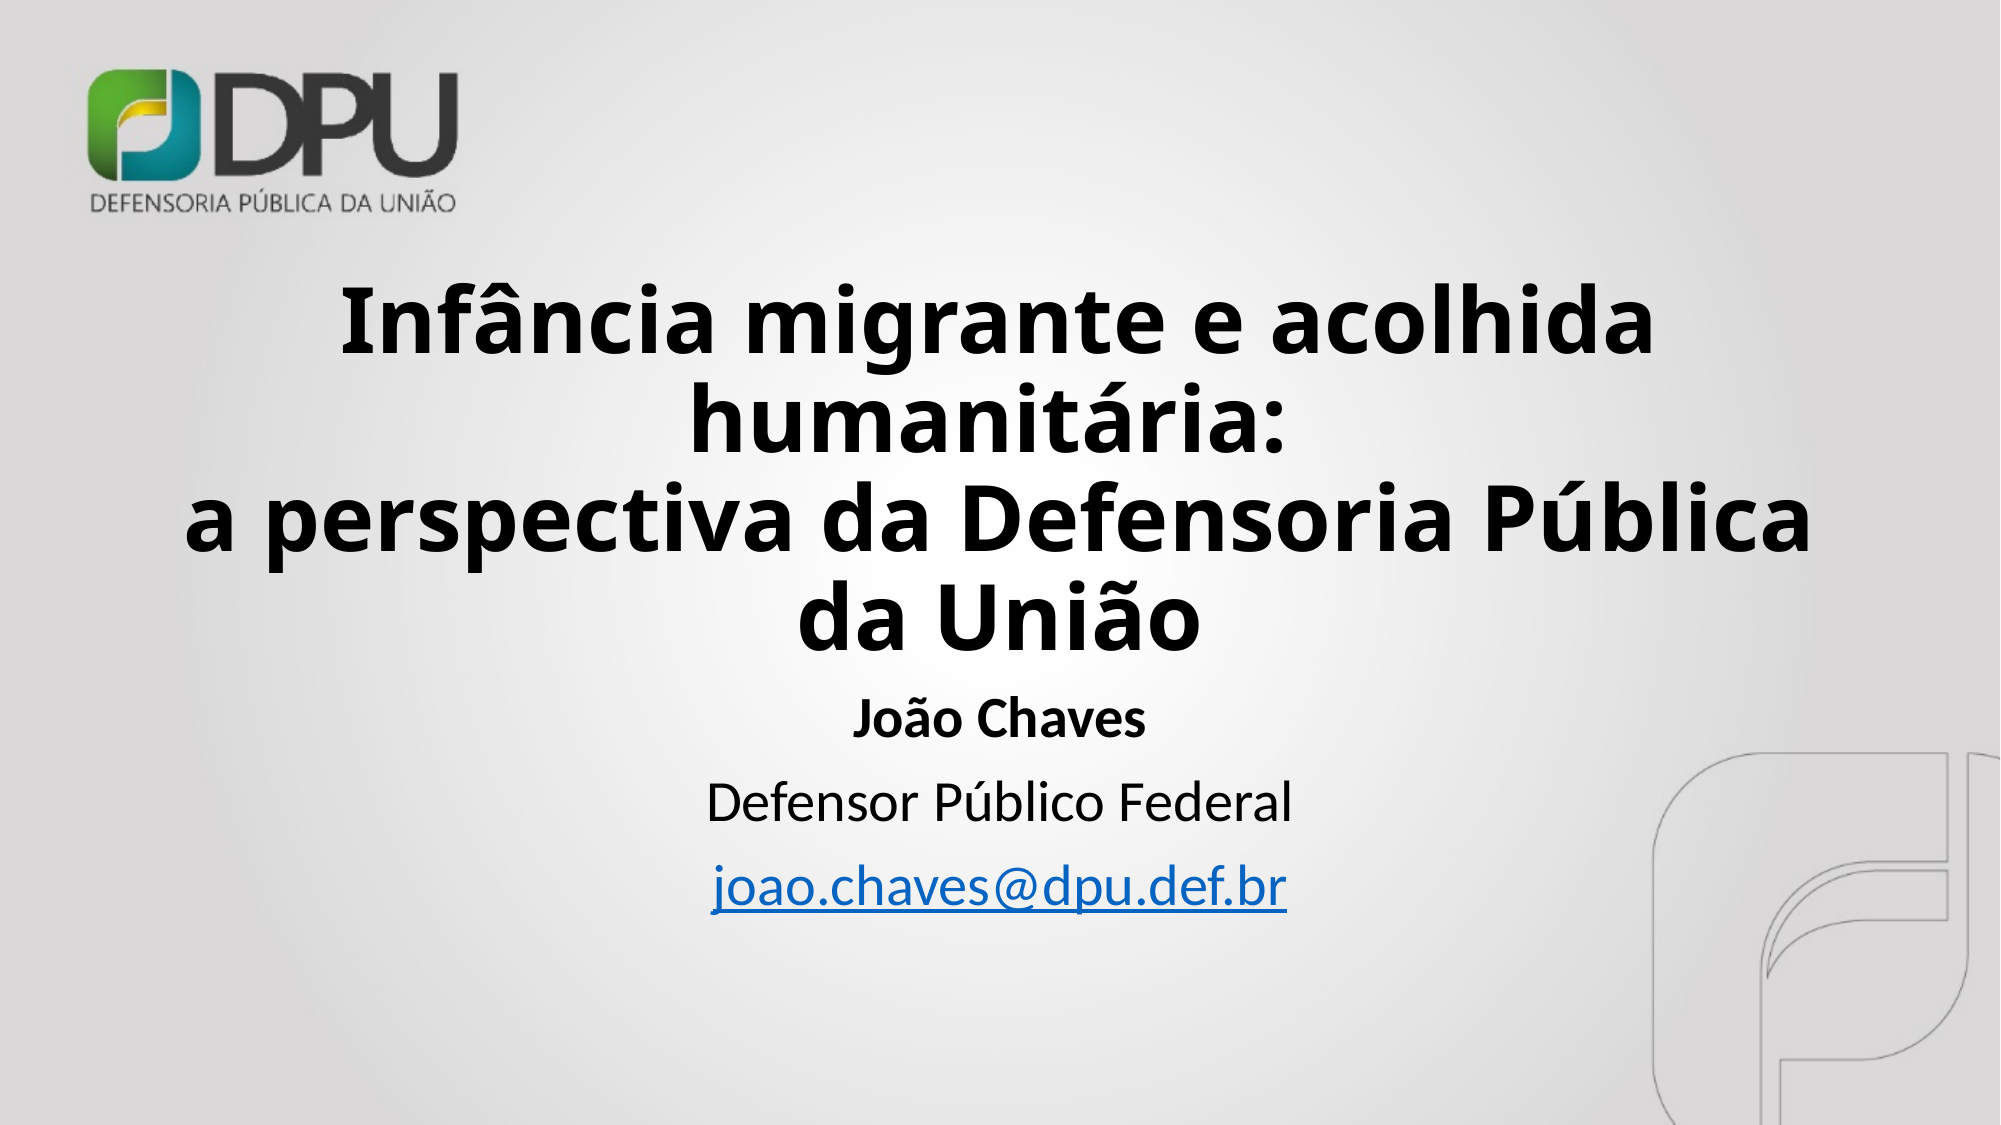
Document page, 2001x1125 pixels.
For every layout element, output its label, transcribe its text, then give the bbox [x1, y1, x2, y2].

title Infância migrante e acolhida humanitária: a perspectiva da Defensoria Pública da União [137, 264, 1863, 505]
picture [0, 0, 2001, 1125]
list João Chaves Defensor Público Federal joao.chaves@dpu.def.br [137, 505, 1863, 1014]
